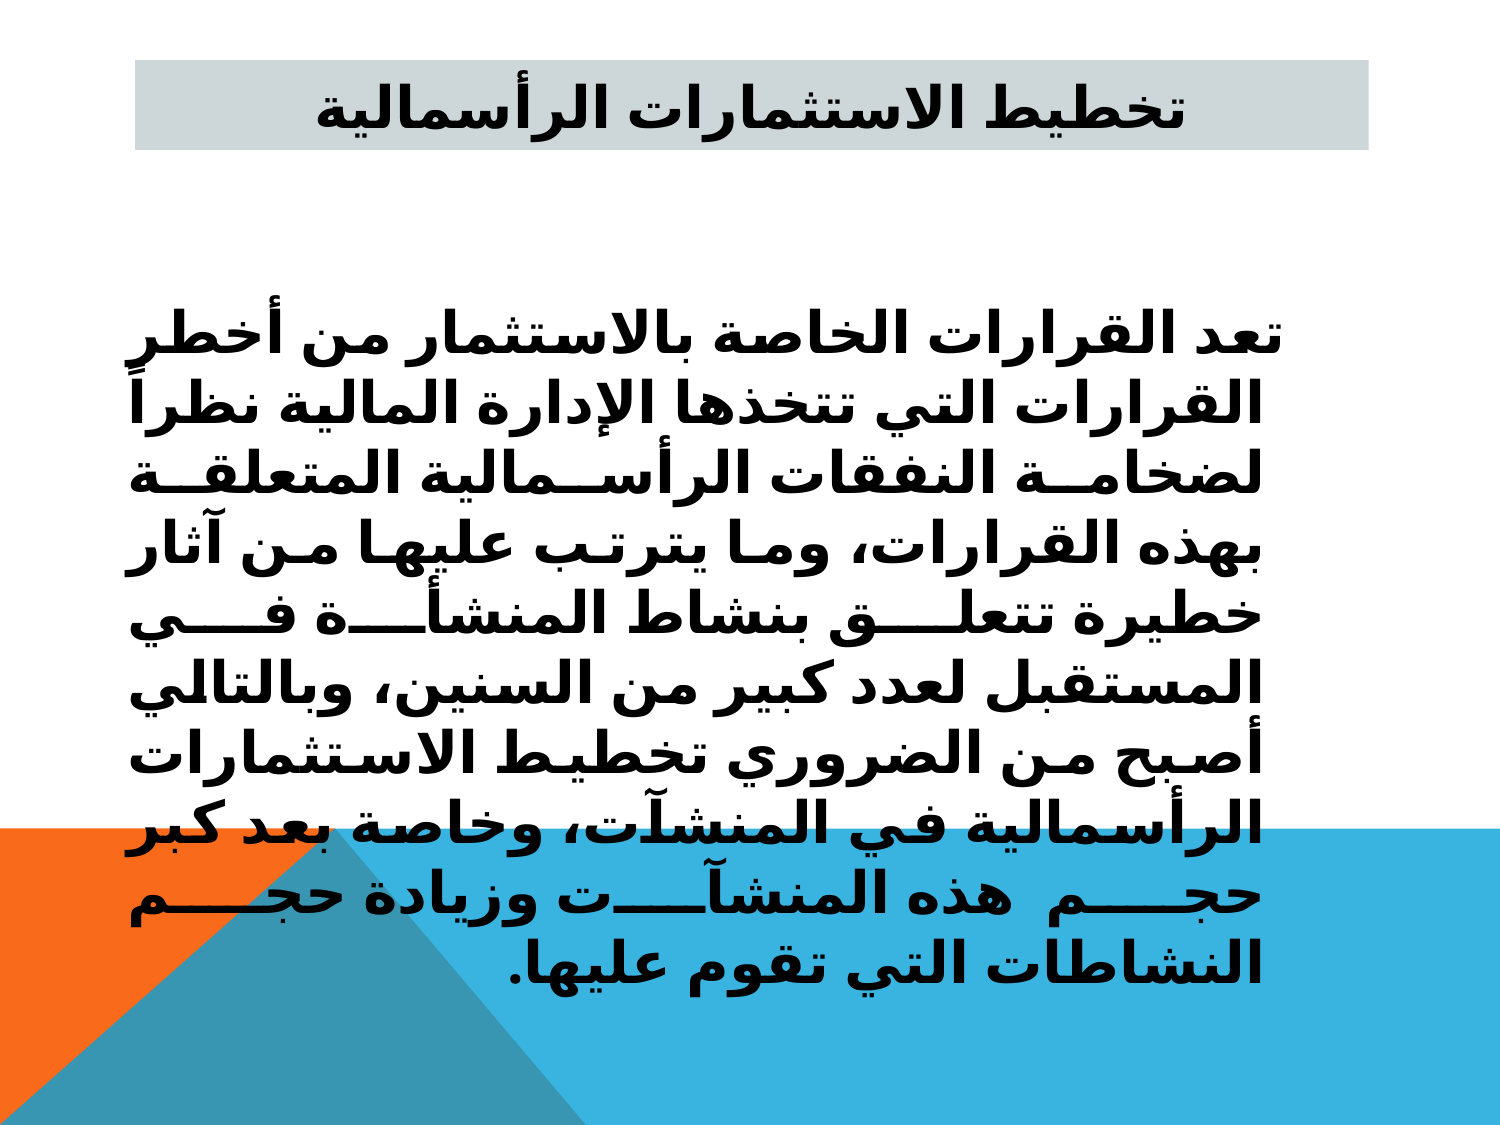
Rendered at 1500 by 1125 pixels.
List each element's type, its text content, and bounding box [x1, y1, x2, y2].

list تعد القرارات الخاصة بالاستثمار من أخطر القرارات التي تتخذها الإدارة المالية نظراً لضخامة النفقات الرأسمالية المتعلقة بهذه القرارات، وما يترتب عليها من آثار خطيرة تتعلق بنشاط المنشأة في المستقبل لعدد كبير من السنين، وبالتالي أصبح من الضروري تخطيط الاستثمارات الرأسمالية في المنشآت، وخاصة بعد كبر حجم هذه المنشآت وزيادة حجم النشاطات التي تقوم عليها. [112, 287, 1300, 800]
title تخطيط الاستثمارات الرأسمالية [135, 60, 1369, 150]
